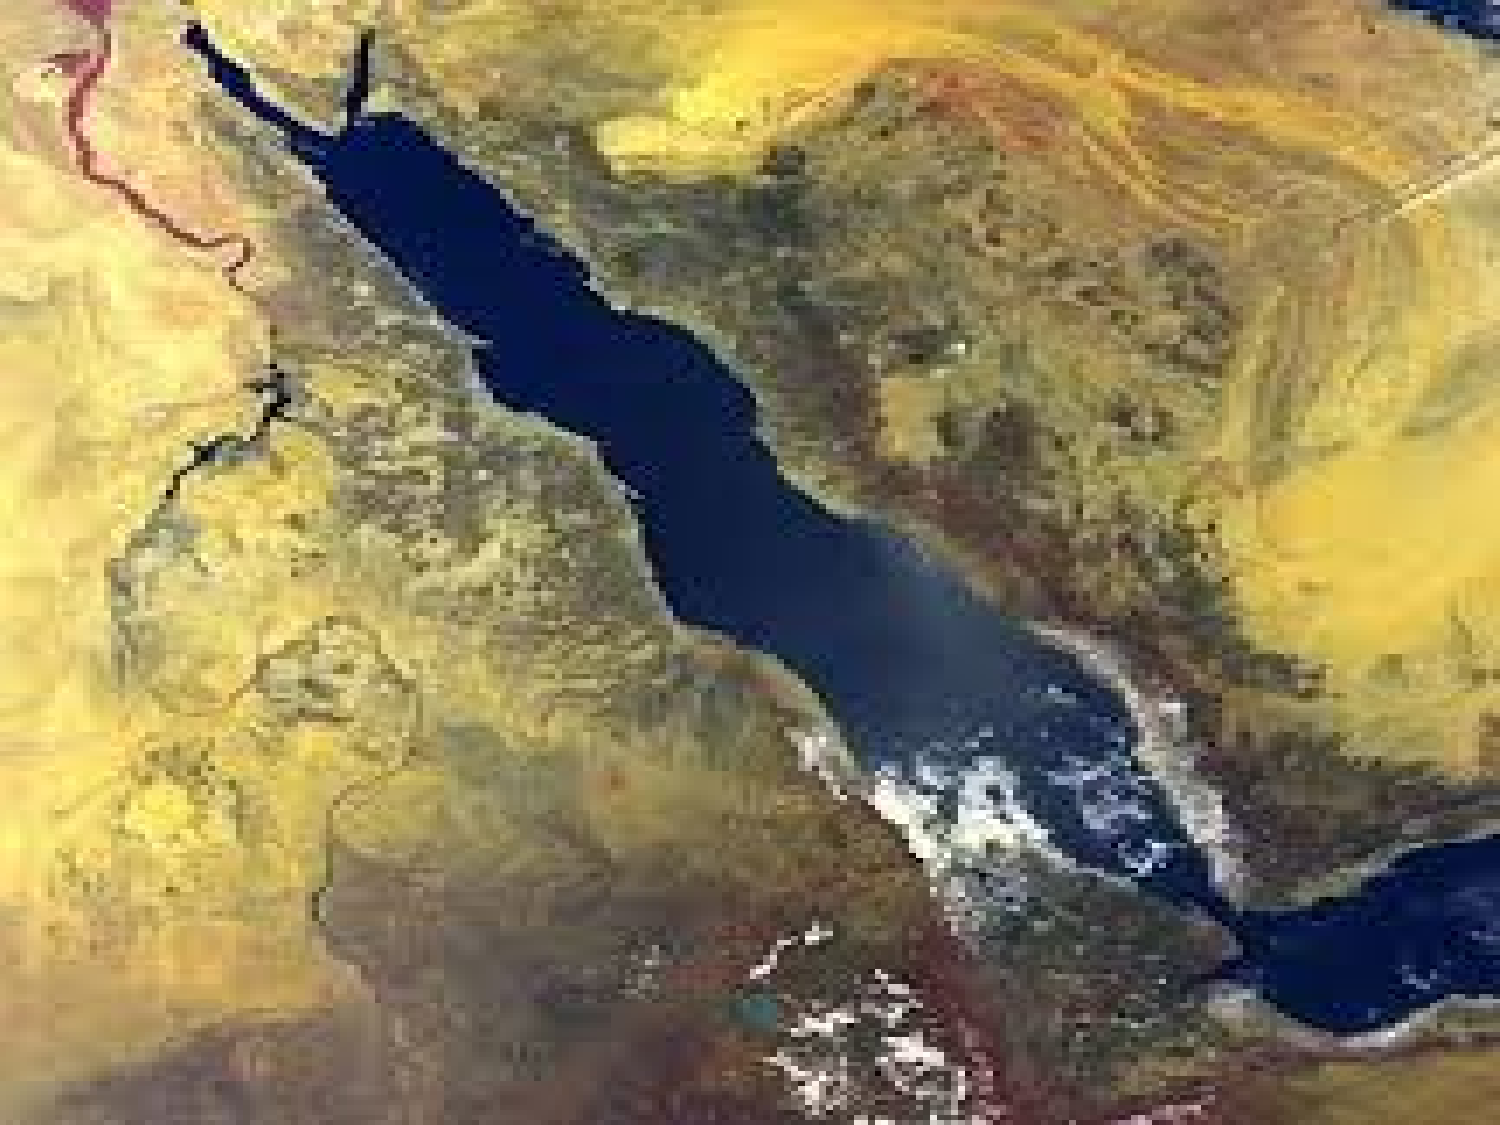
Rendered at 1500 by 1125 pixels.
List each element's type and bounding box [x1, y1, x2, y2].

list [0, 0, 1500, 1125]
